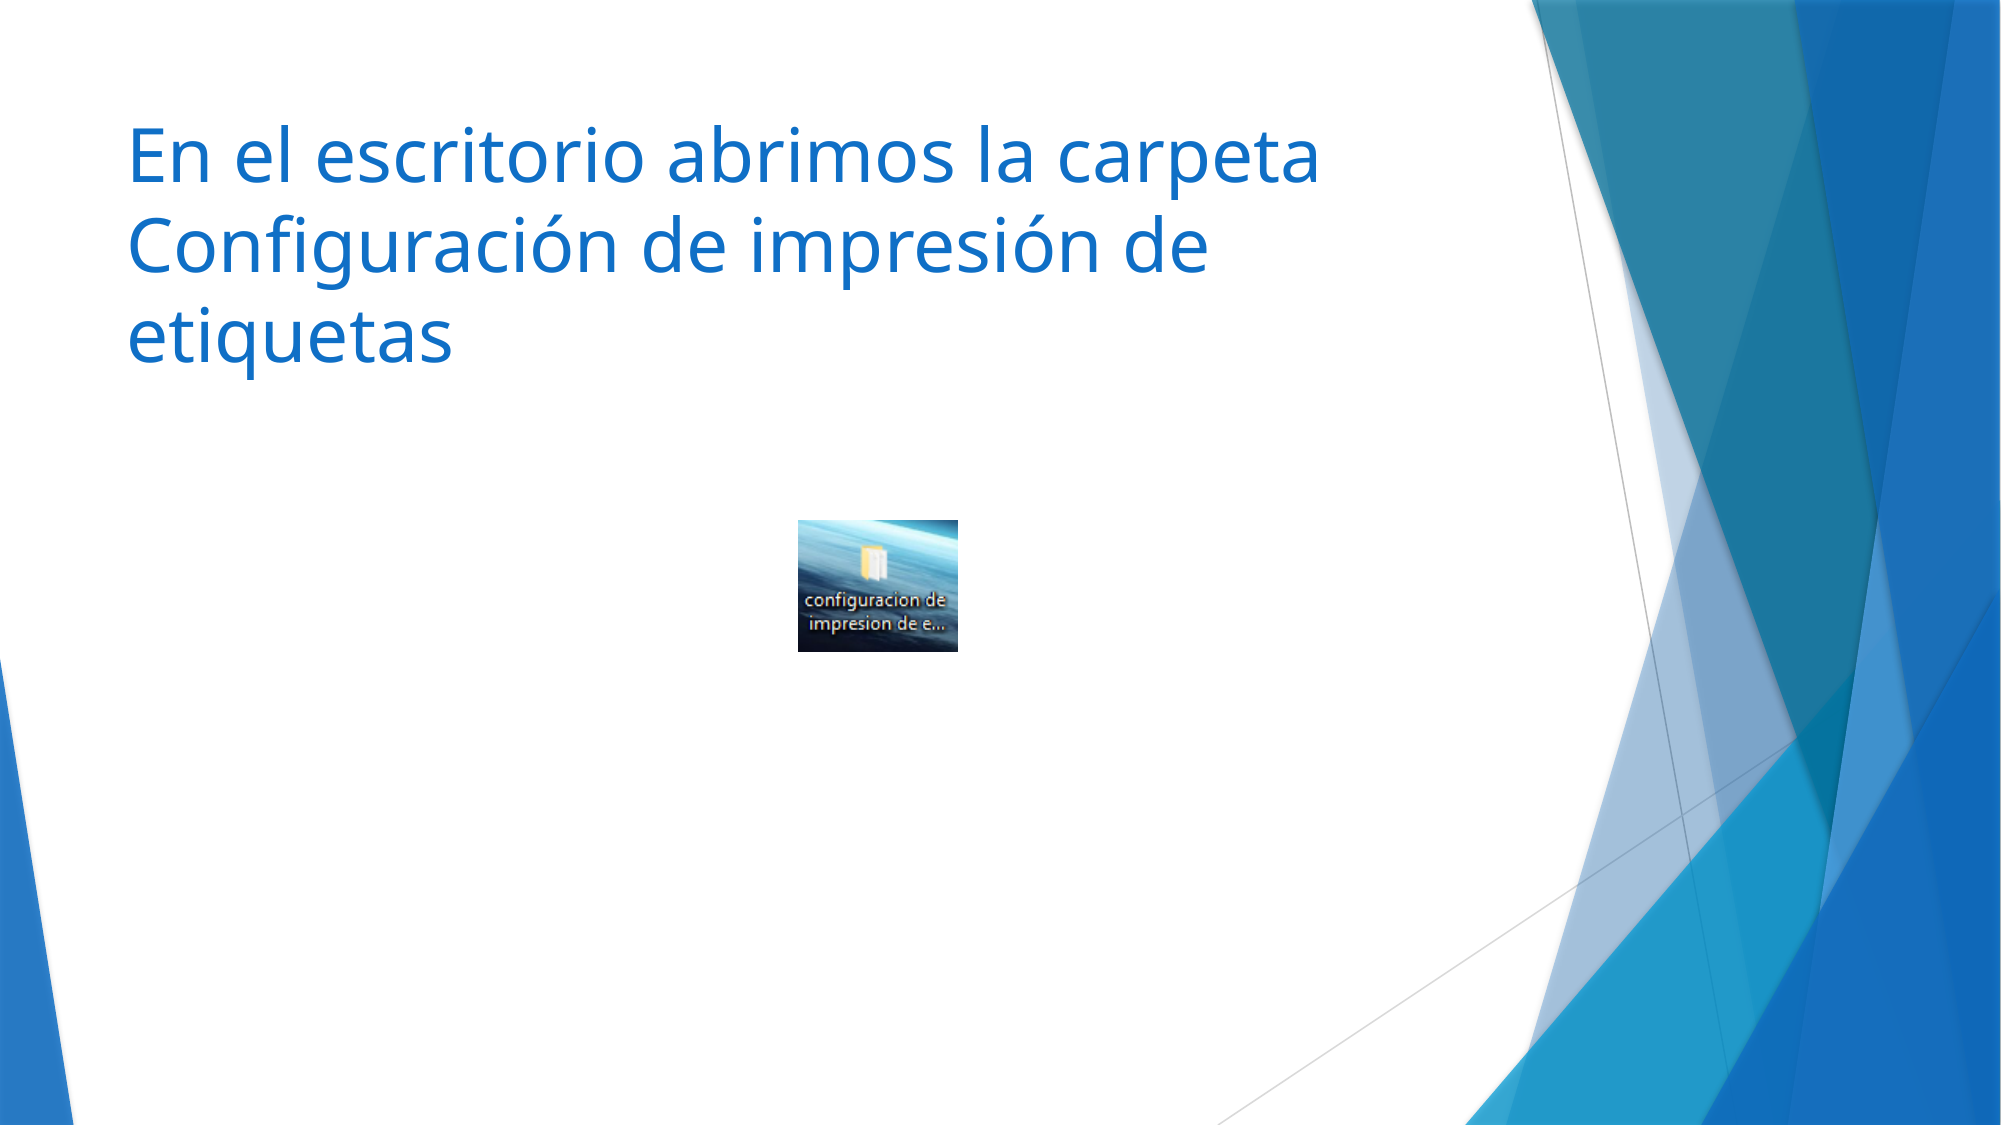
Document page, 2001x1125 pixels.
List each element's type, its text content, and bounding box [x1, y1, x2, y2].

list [798, 520, 959, 653]
title En el escritorio abrimos la carpeta Configuración de impresión de etiquetas [111, 99, 1522, 317]
